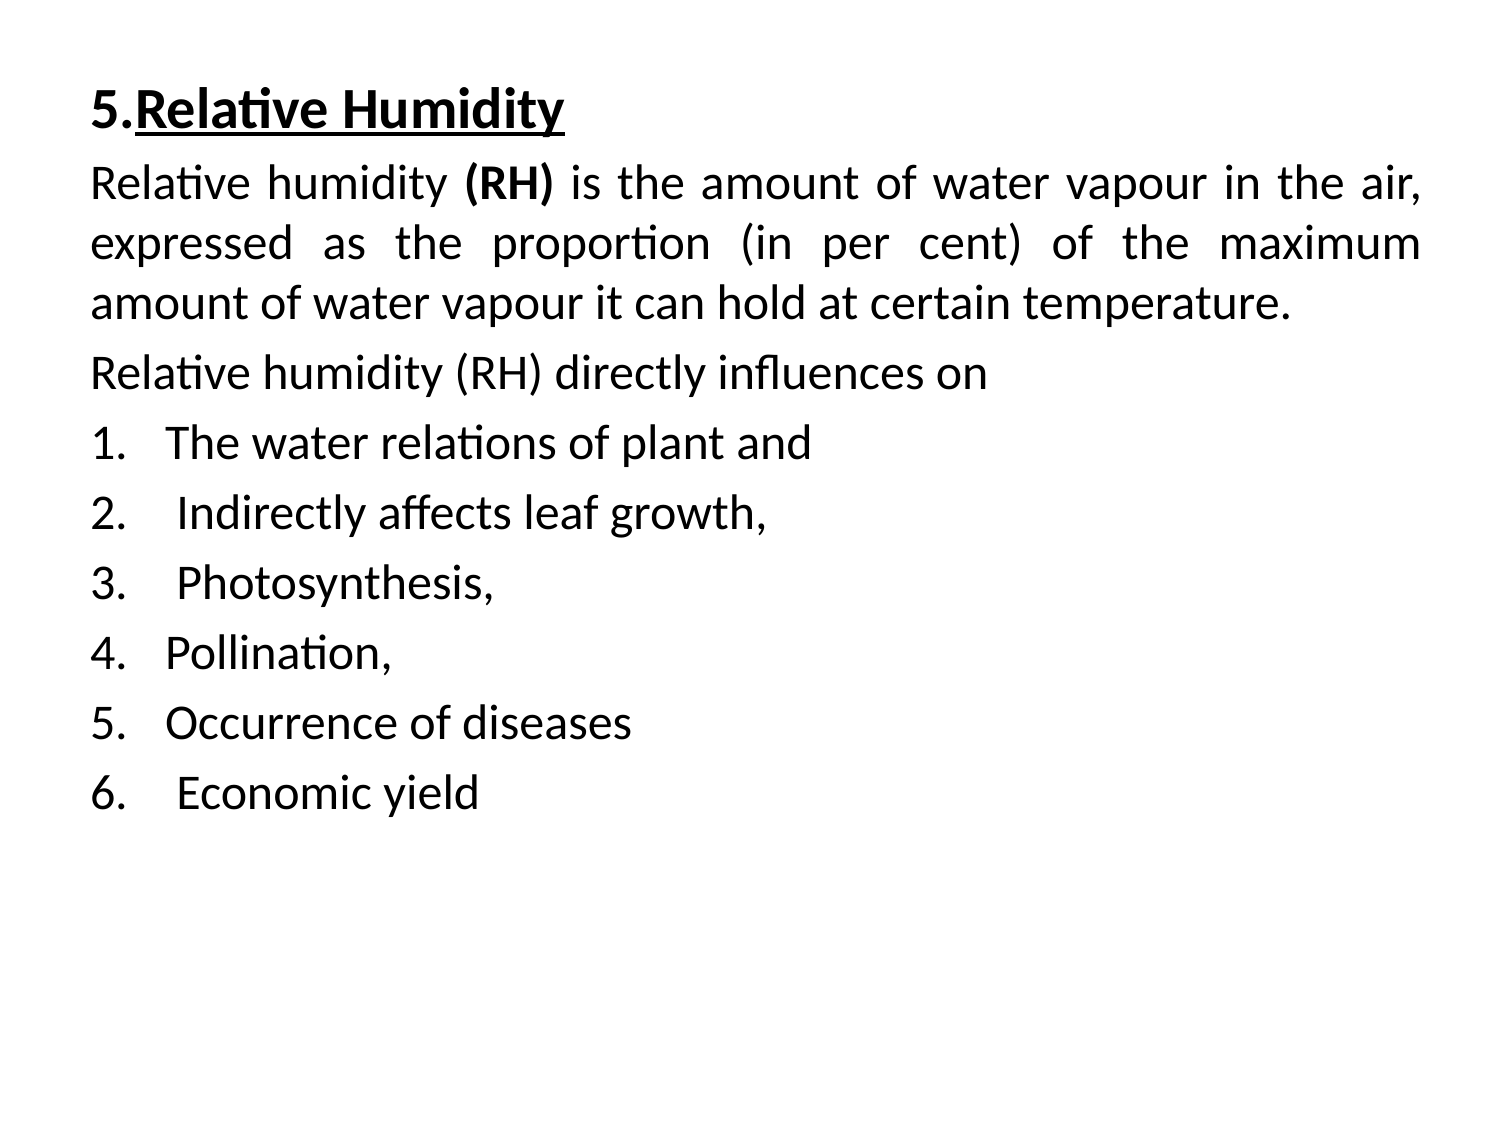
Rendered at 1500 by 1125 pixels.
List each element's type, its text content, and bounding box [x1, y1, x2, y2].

subtitle 5.Relative Humidity Relative humidity (RH) is the amount of water vapour in the air, expressed as the proportion (in per cent) of the maximum amount of water vapour it can hold at certain temperature. Relative humidity (RH) directly influences on The water relations of plant and Indirectly affects leaf growth, Photosynthesis, Pollination, Occurrence of diseases Economic yield [75, 62, 1438, 1050]
